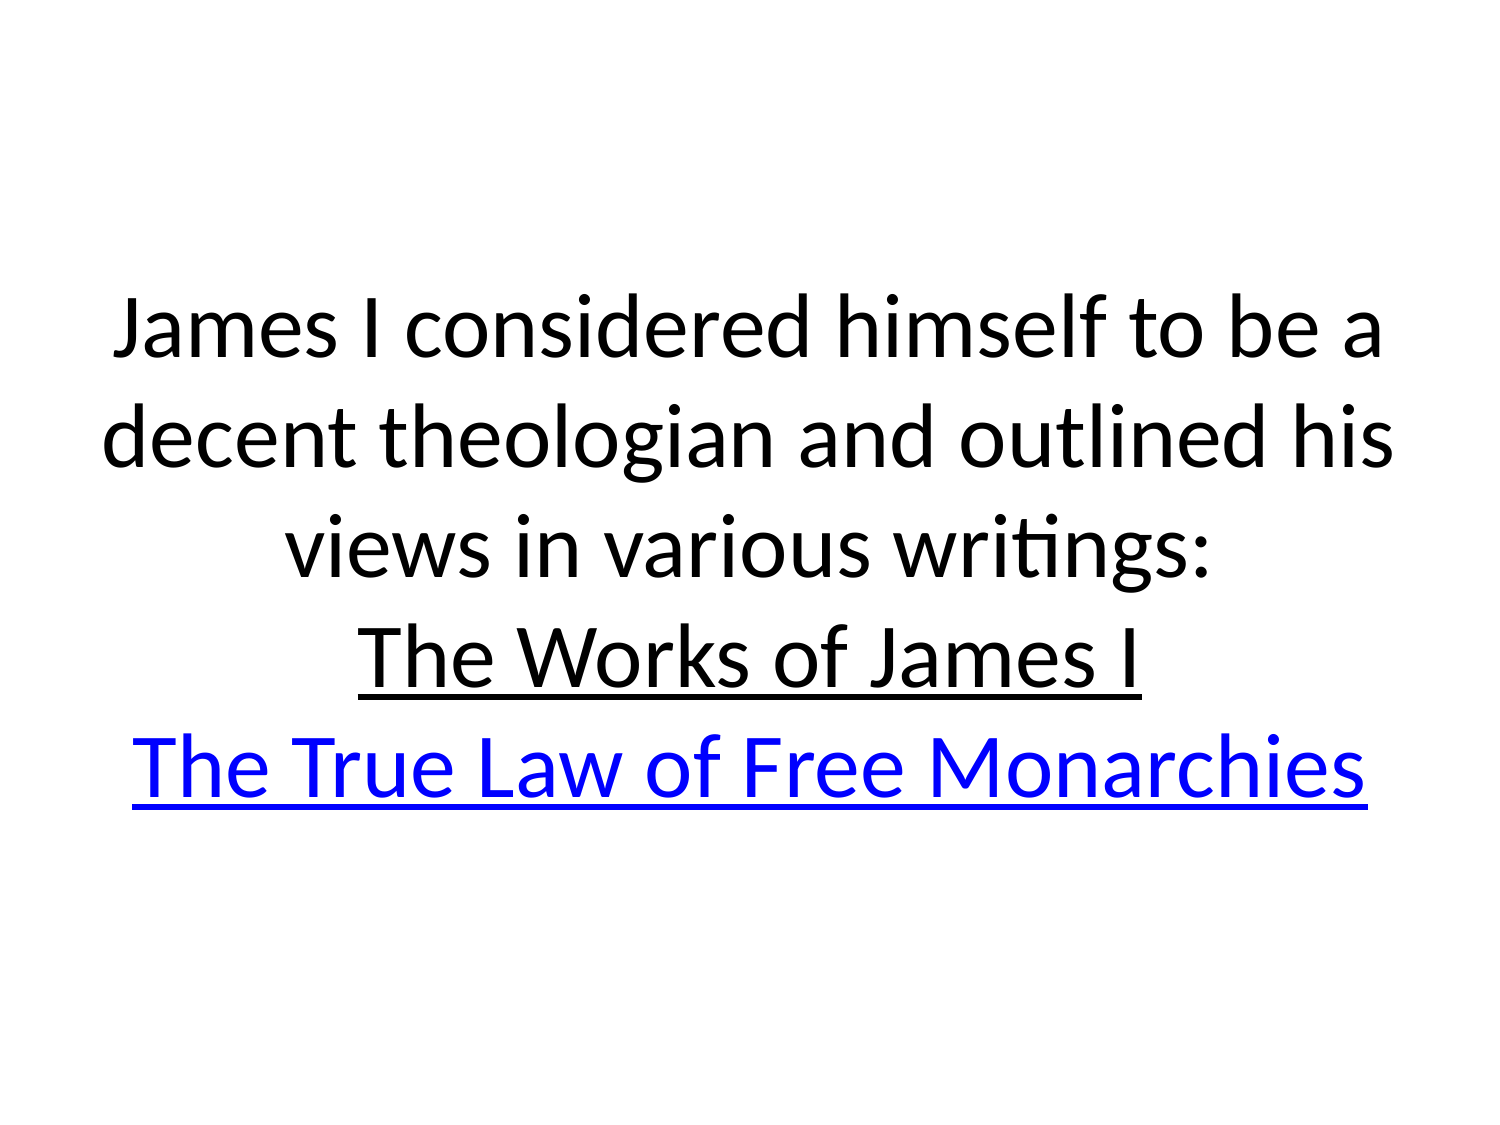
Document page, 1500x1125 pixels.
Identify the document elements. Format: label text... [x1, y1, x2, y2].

title James I considered himself to be a decent theologian and outlined his views in various writings: The Works of James I The True Law of Free Monarchies [74, 44, 1426, 1038]
